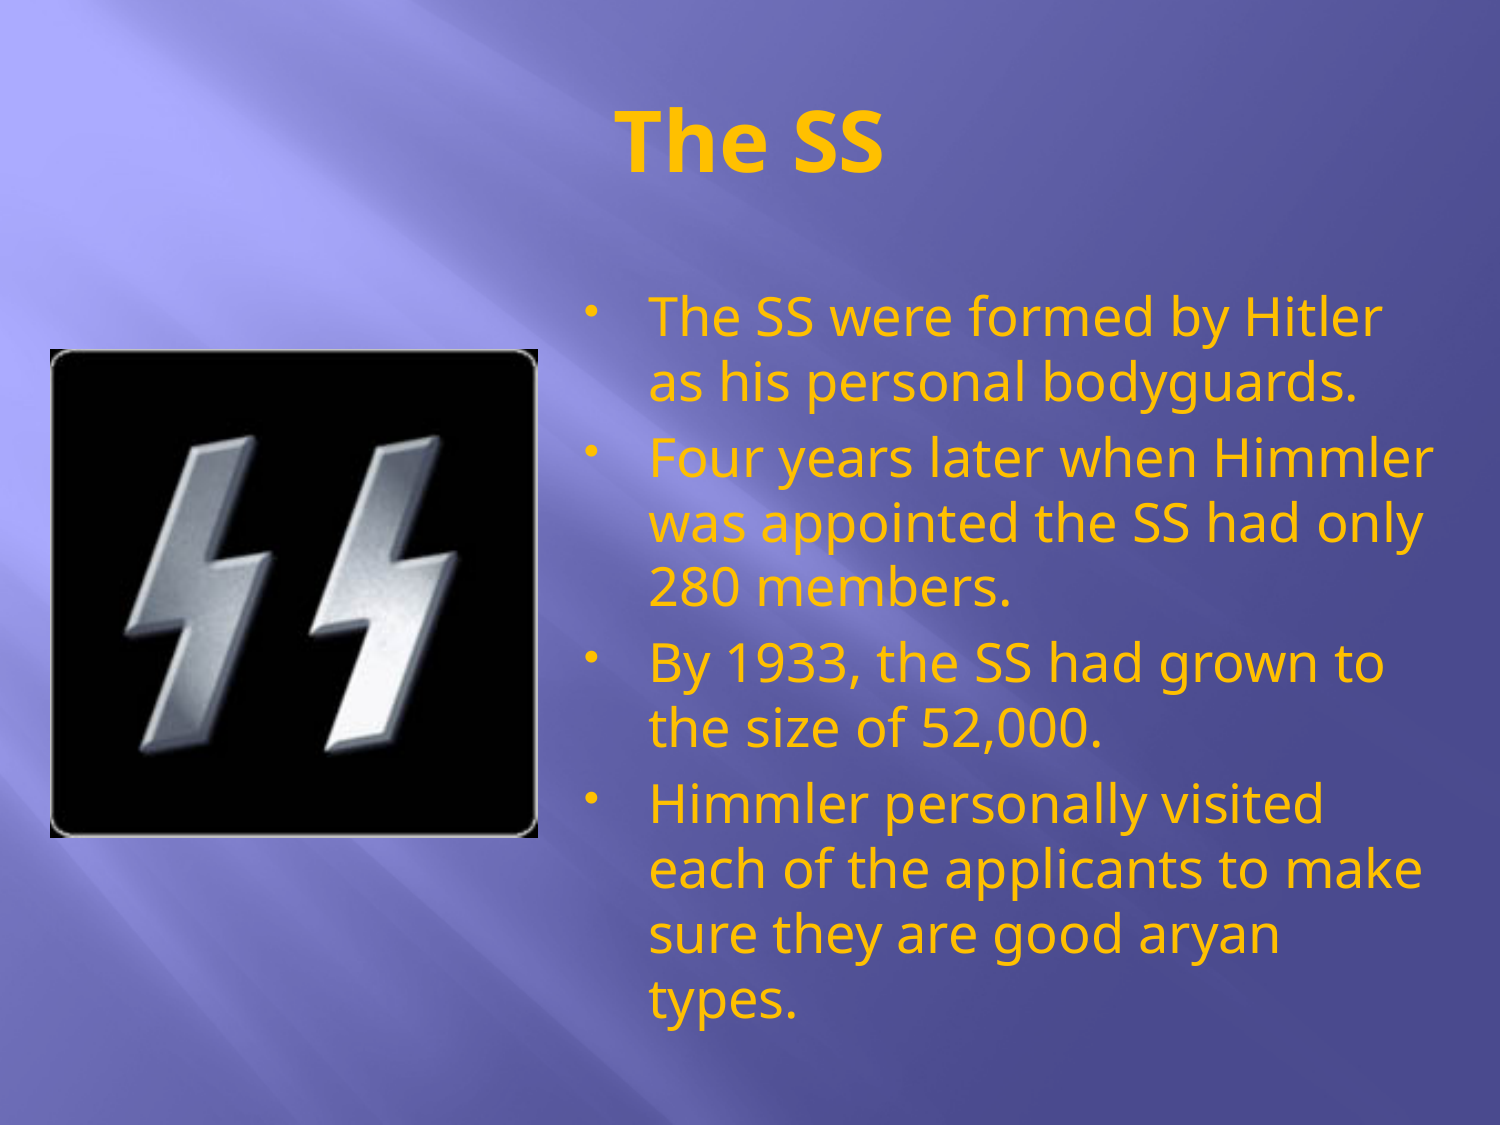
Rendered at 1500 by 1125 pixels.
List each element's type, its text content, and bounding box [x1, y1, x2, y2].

list The SS were formed by Hitler as his personal bodyguards. Four years later when Himmler was appointed the SS had only 280 members. By 1933, the SS had grown to the size of 52,000. Himmler personally visited each of the applicants to make sure they are good aryan types. [549, 275, 1450, 1048]
title The SS [75, 45, 1425, 233]
picture [49, 349, 538, 838]
